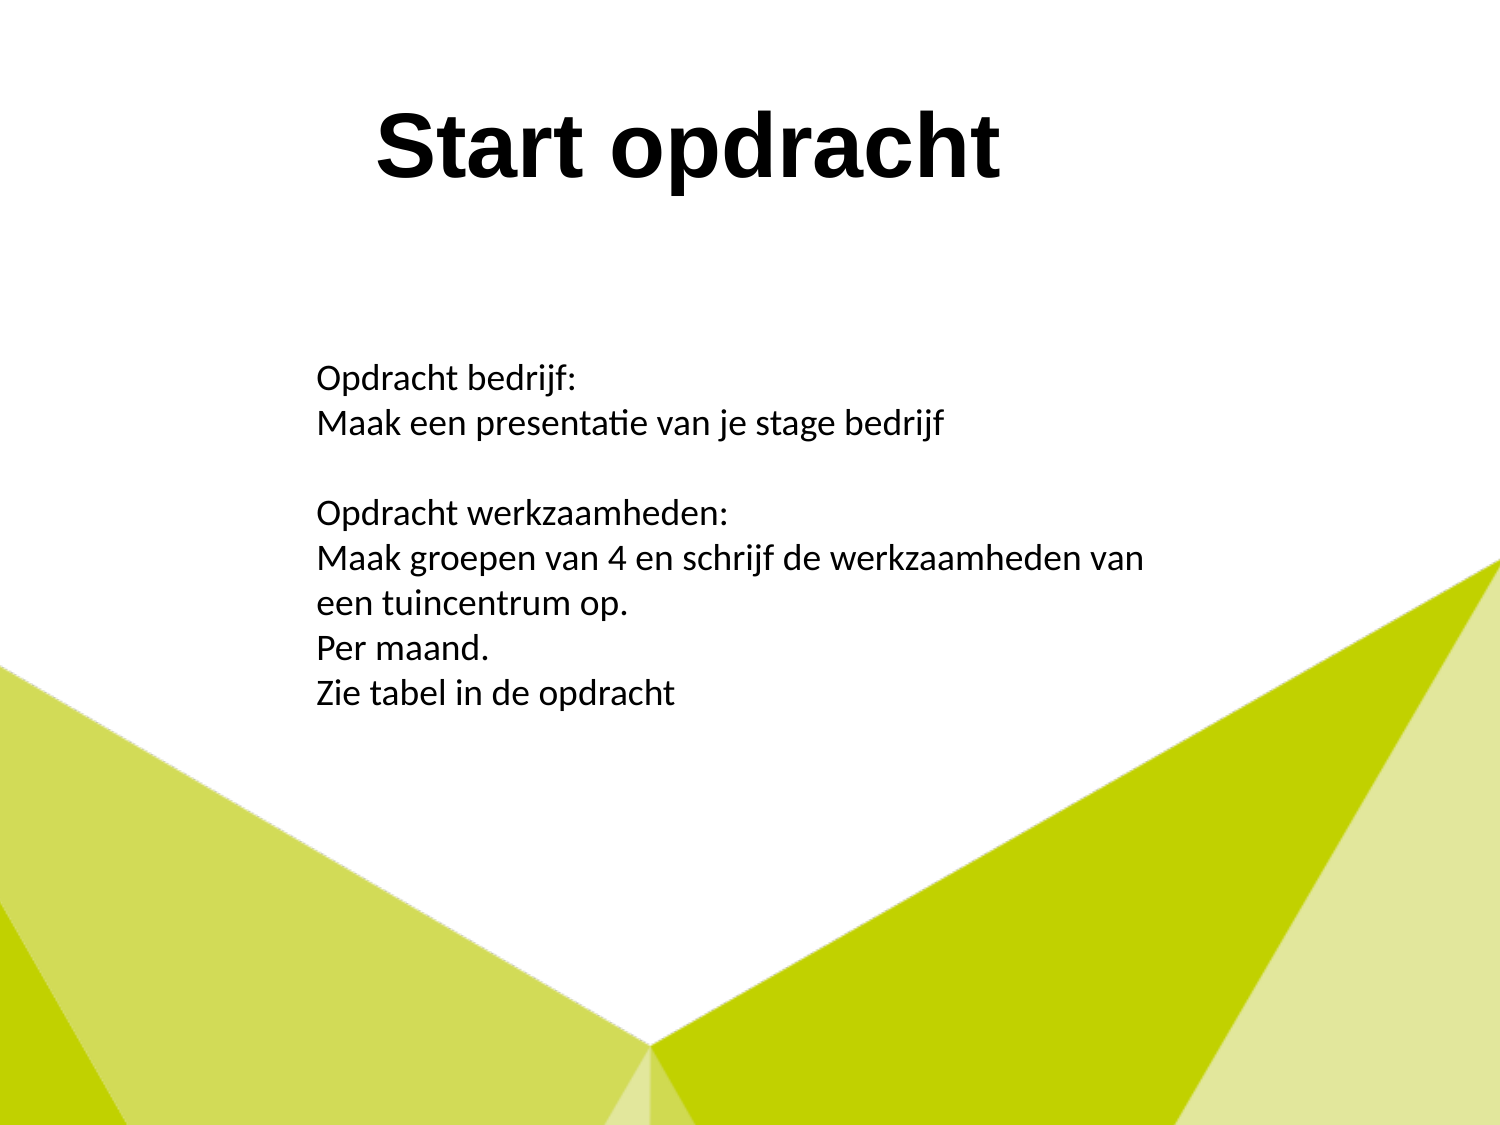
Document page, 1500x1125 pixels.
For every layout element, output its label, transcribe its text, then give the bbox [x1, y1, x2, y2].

text_box Start opdracht [202, 78, 1175, 203]
text_box Opdracht bedrijf: Maak een presentatie van je stage bedrijf Opdracht werkzaamheden: Maak groepen van 4 en schrijf de werkzaamheden van een tuincentrum op. Per maand. Zie tabel in de opdracht [301, 345, 1213, 483]
picture [0, 485, 1500, 1125]
